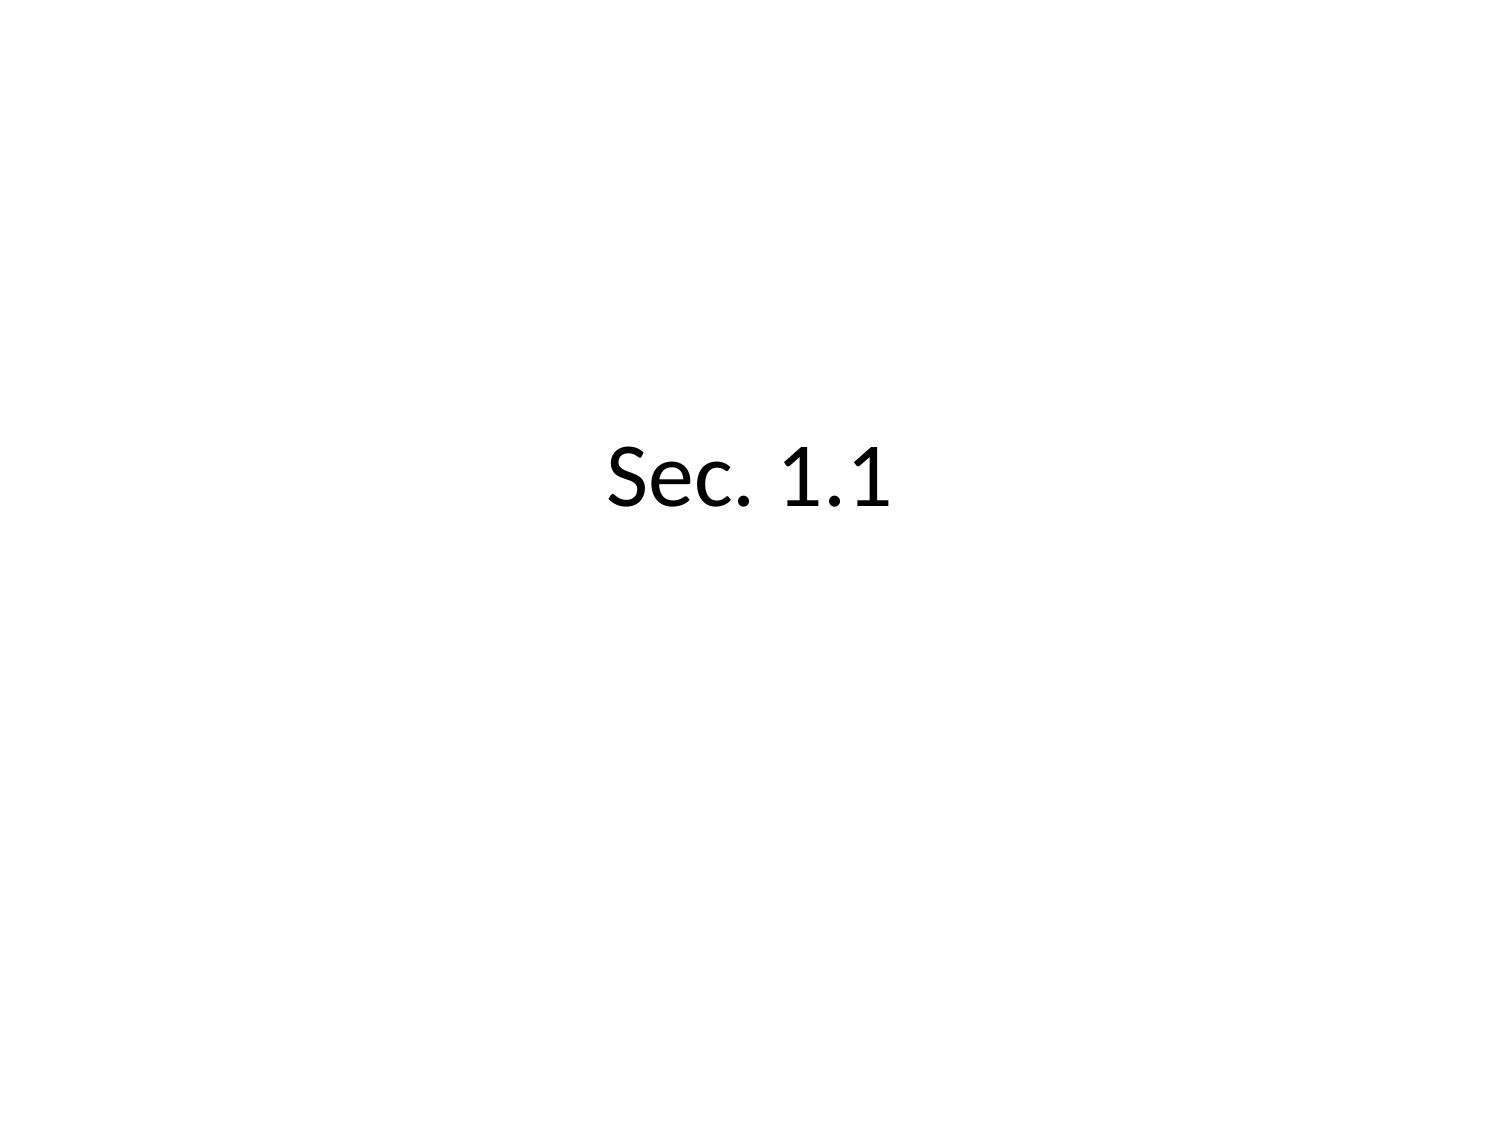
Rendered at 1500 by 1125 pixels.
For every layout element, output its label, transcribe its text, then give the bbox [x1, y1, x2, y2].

title Sec. 1.1 [112, 349, 1388, 591]
